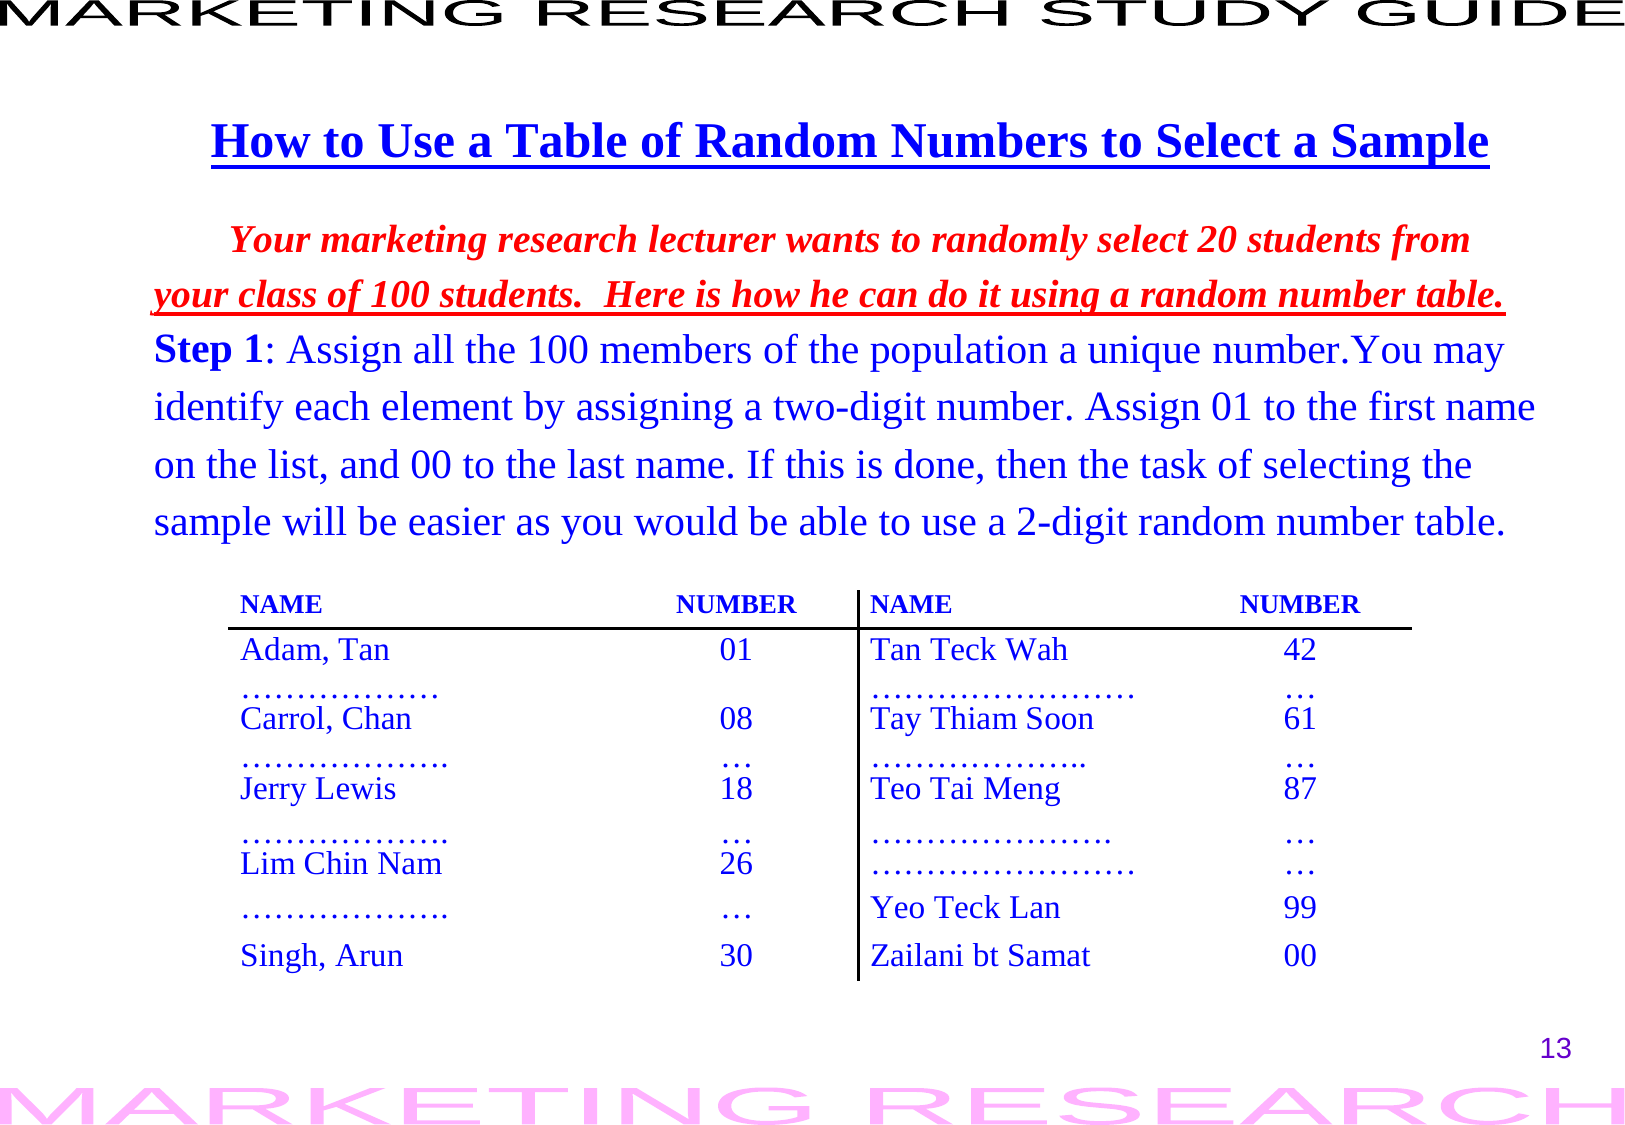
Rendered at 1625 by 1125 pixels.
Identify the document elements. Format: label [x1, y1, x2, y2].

text_box [141, 112, 1560, 1011]
